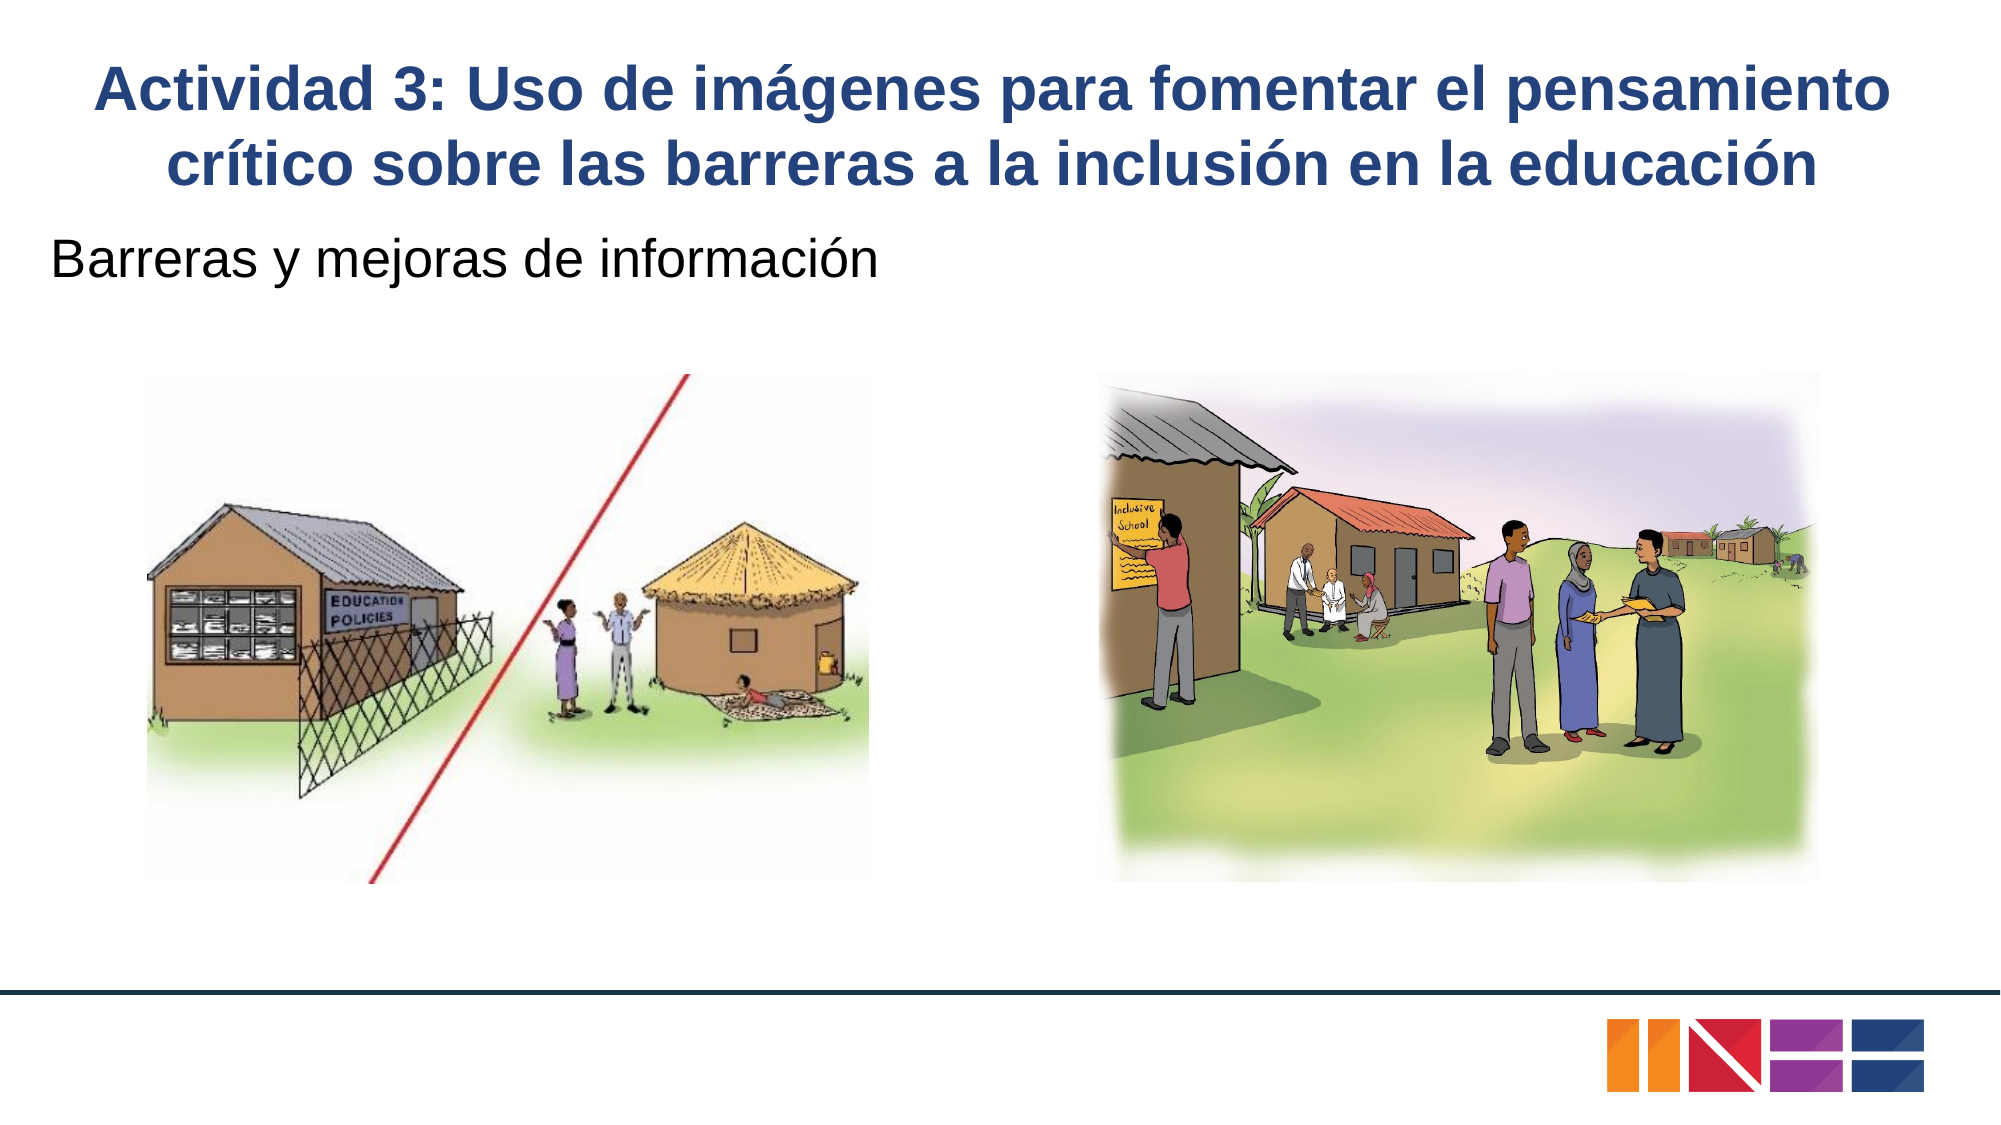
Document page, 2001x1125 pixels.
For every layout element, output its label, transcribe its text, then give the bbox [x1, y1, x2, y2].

list Barreras y mejoras de información [31, 203, 1971, 954]
title Actividad 3: Uso de imágenes para fomentar el pensamiento crítico sobre las barreras a la inclusión en la educación [31, 28, 1957, 145]
picture [146, 374, 870, 885]
picture [1607, 1019, 1924, 1092]
picture [1093, 369, 1819, 889]
